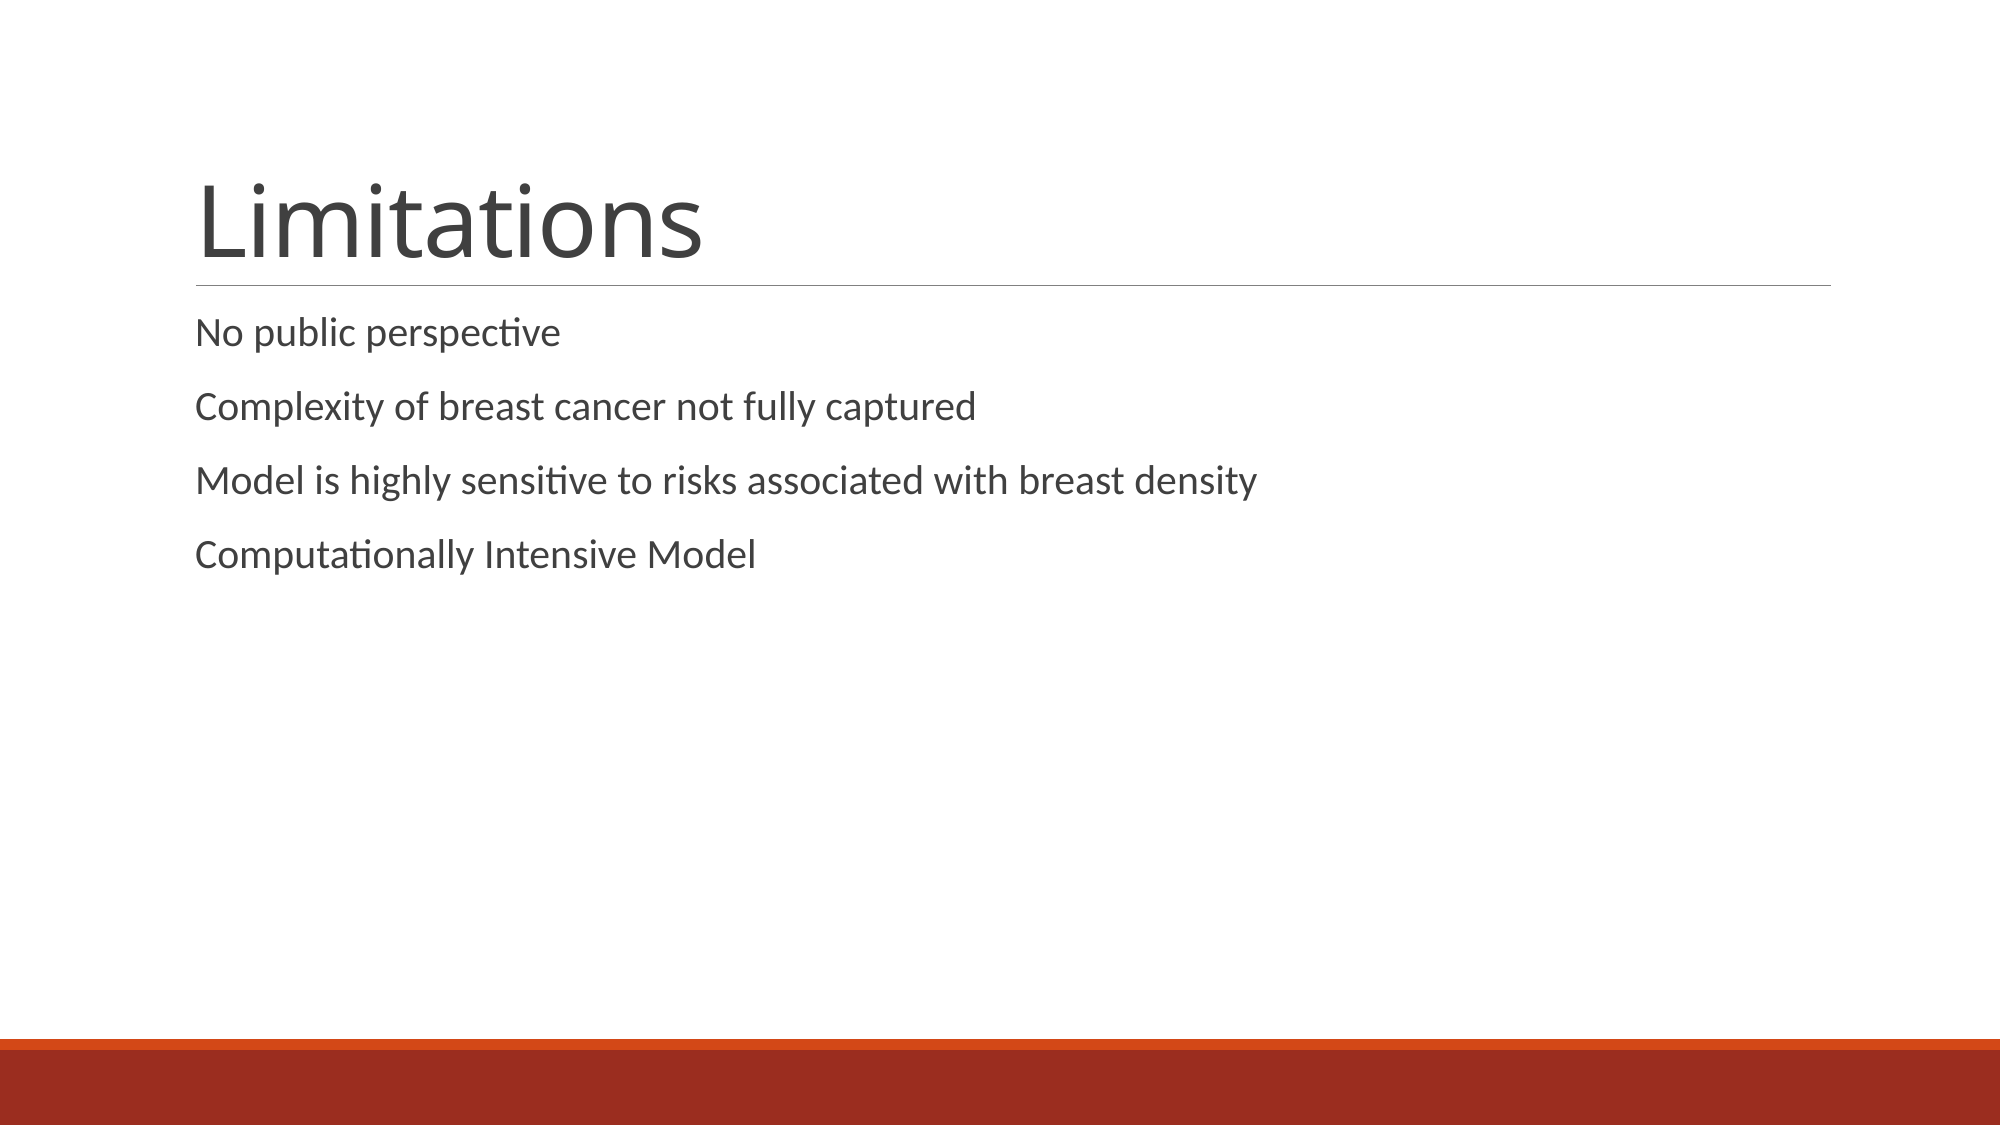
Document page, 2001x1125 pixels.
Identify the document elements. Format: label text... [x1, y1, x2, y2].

title Limitations [180, 47, 1830, 285]
list No public perspective Complexity of breast cancer not fully captured Model is highly sensitive to risks associated with breast density Computationally Intensive Model [180, 302, 1830, 963]
